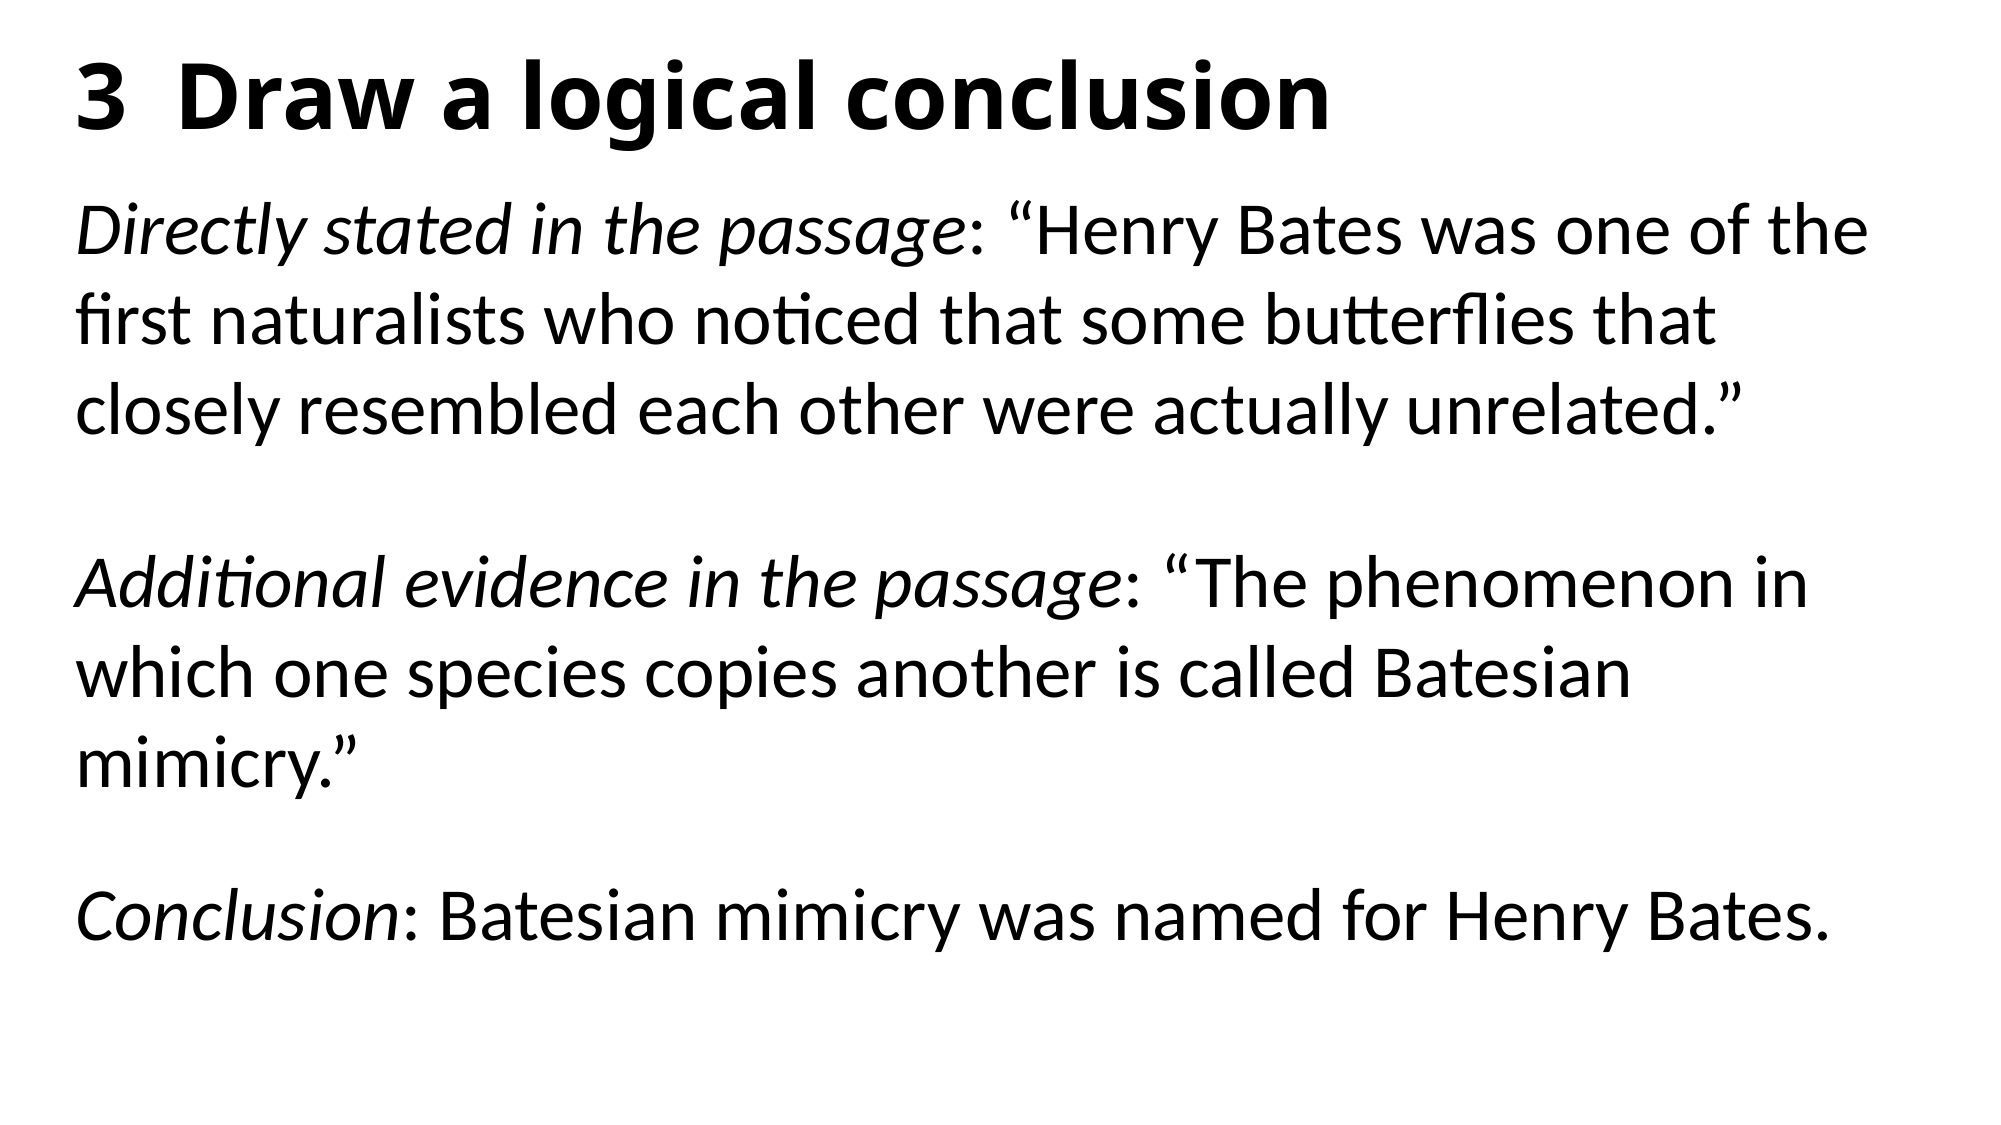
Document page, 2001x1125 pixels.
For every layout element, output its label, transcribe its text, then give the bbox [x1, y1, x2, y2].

title 3 Draw a logical conclusion [60, 0, 1863, 171]
list Directly stated in the passage: “Henry Bates was one of the first naturalists who noticed that some butterflies that closely resembled each other were actually unrelated.” Additional evidence in the passage: “The phenomenon in which one species copies another is called Batesian mimicry.” Conclusion: Batesian mimicry was named for Henry Bates. [60, 171, 1920, 1125]
